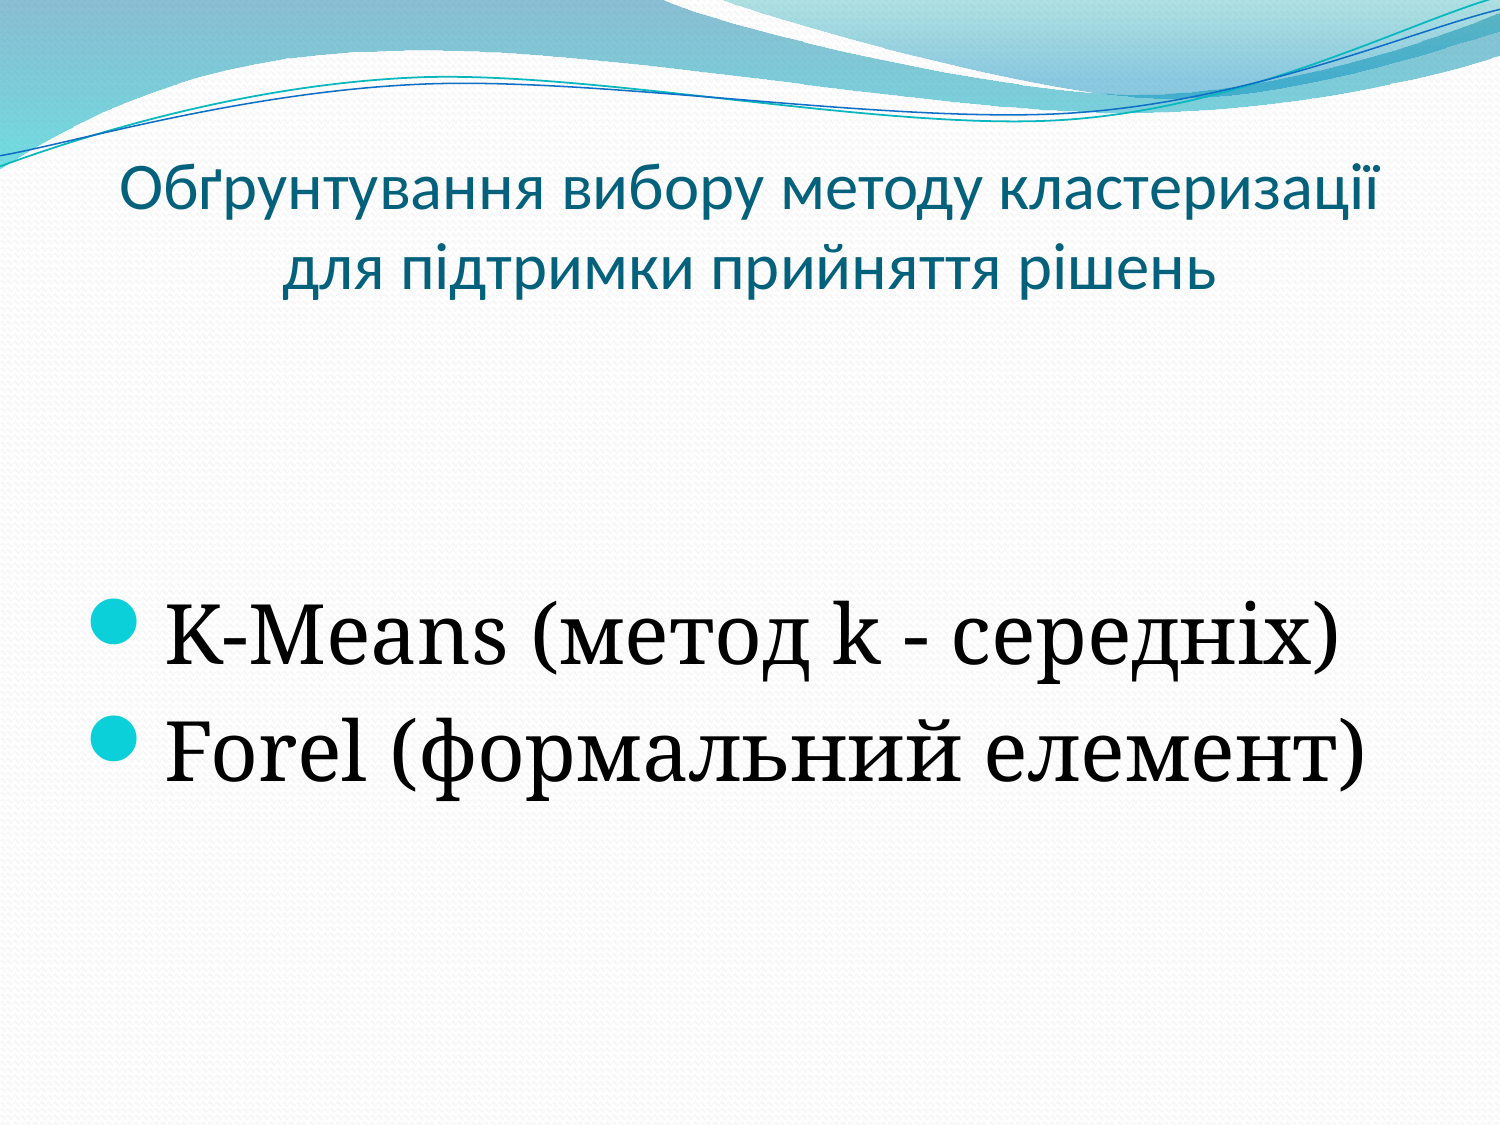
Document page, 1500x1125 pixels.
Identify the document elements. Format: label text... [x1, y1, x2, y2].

list K-Means (метод k - середніх) Forel (формальний елемент) [70, 574, 1421, 809]
title Обґрунтування вибору методу кластеризації для підтримки прийняття рішень [75, 115, 1425, 303]
